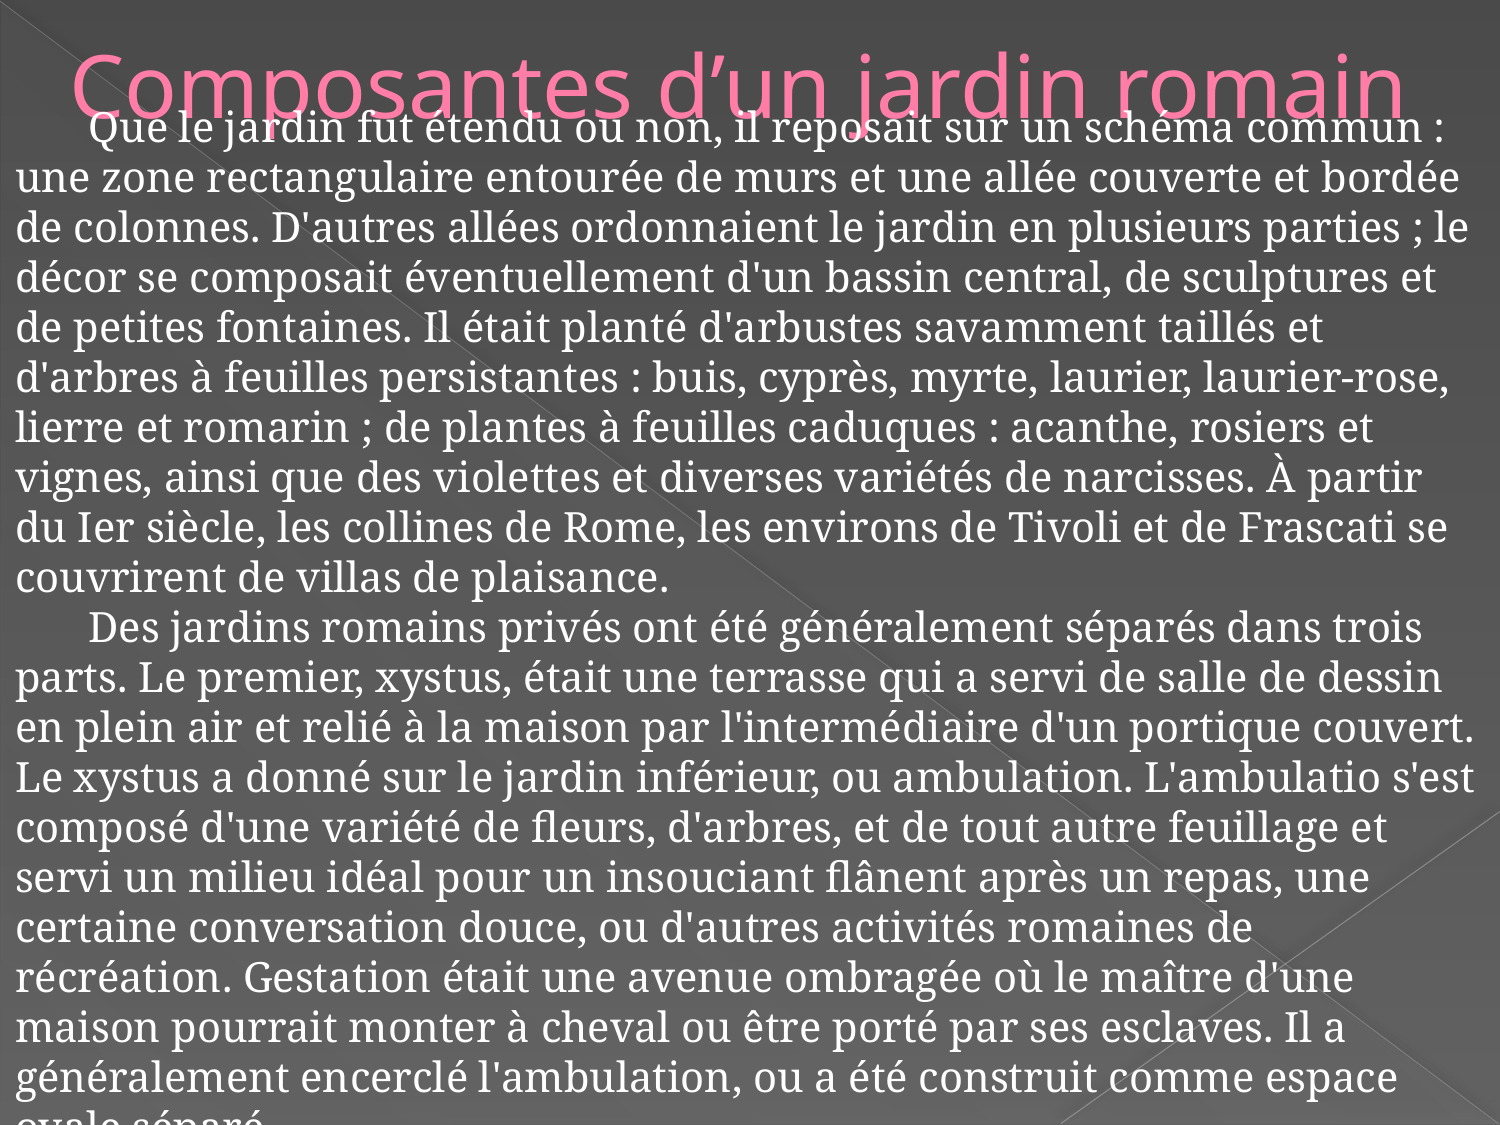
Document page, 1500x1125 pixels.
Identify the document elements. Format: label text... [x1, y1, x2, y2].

text_box Composantes d’un jardin romain [0, 23, 1500, 93]
text_box Que le jardin fut étendu ou non, il reposait sur un schéma commun : une zone rectangulaire entourée de murs et une allée couverte et bordée de colonnes. D'autres allées ordonnaient le jardin en plusieurs parties ; le décor se composait éventuellement d'un bassin central, de sculptures et de petites fontaines. Il était planté d'arbustes savamment taillés et d'arbres à feuilles persistantes : buis, cyprès, myrte, laurier, laurier-rose, lierre et romarin ; de plantes à feuilles caduques : acanthe, rosiers et vignes, ainsi que des violettes et diverses variétés de narcisses. À partir du Ier siècle, les collines de Rome, les environs de Tivoli et de Frascati se couvrirent de villas de plaisance. Des jardins romains privés ont été généralement séparés dans trois parts. Le premier, xystus, était une terrasse qui a servi de salle de dessin en plein air et relié à la maison par l'intermédiaire d'un portique couvert. Le xystus a donné sur le jardin inférieur, ou ambulation. L'ambulatio s'est composé d'une variété de fleurs, d'arbres, et de tout autre feuillage et servi un milieu idéal pour un insouciant flânent après un repas, une certaine conversation douce, ou d'autres activités romaines de récréation. Gestation était une avenue ombragée où le maître d'une maison pourrait monter à cheval ou être porté par ses esclaves. Il a généralement encerclé l'ambulation, ou a été construit comme espace ovale séparé. [0, 93, 1500, 1125]
